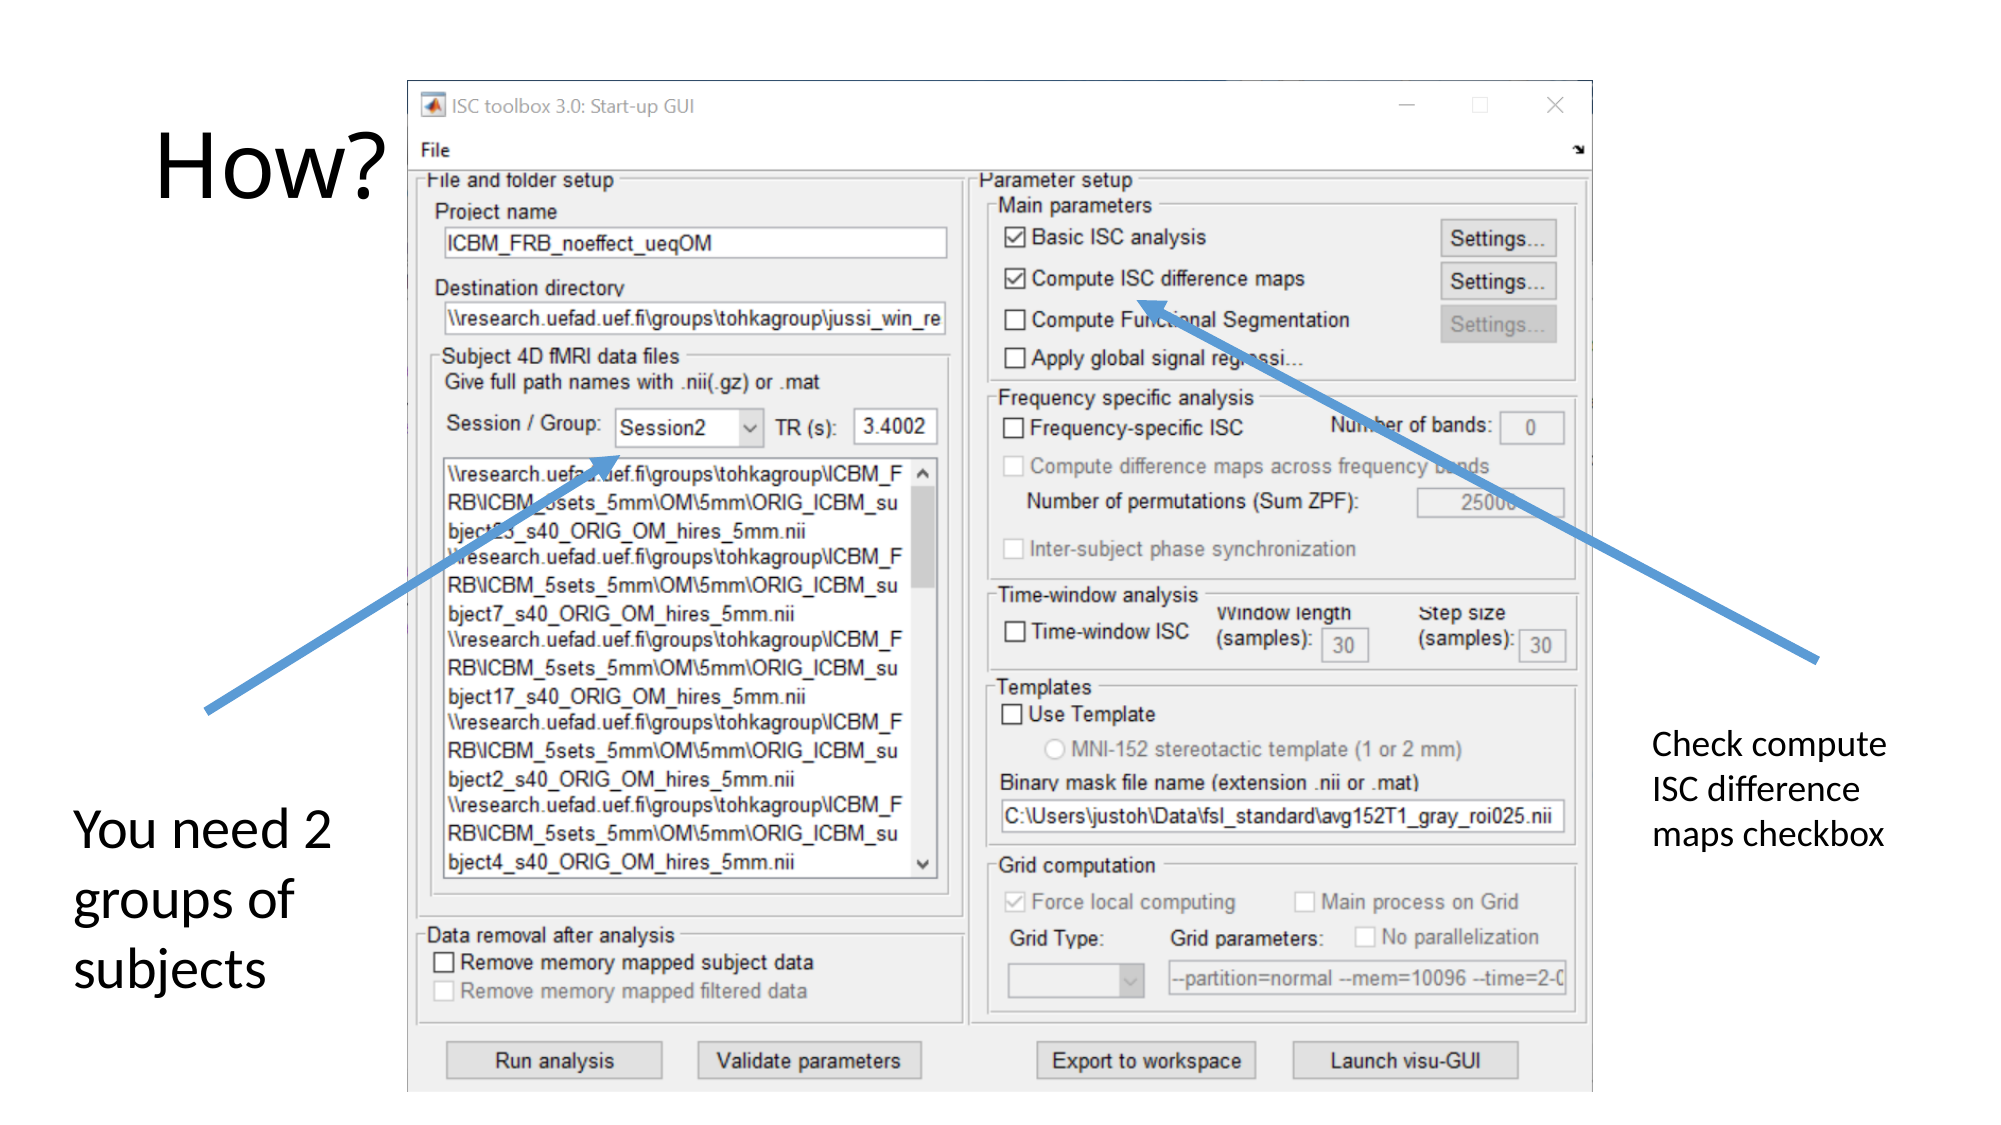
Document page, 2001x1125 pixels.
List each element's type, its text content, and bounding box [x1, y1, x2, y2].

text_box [1136, 299, 1818, 661]
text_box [205, 454, 621, 712]
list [407, 80, 1592, 1092]
title How? [137, 59, 1863, 278]
text_box Check compute ISC difference maps checkbox [1637, 711, 1935, 862]
text_box You need 2 groups of subjects [58, 783, 369, 1008]
